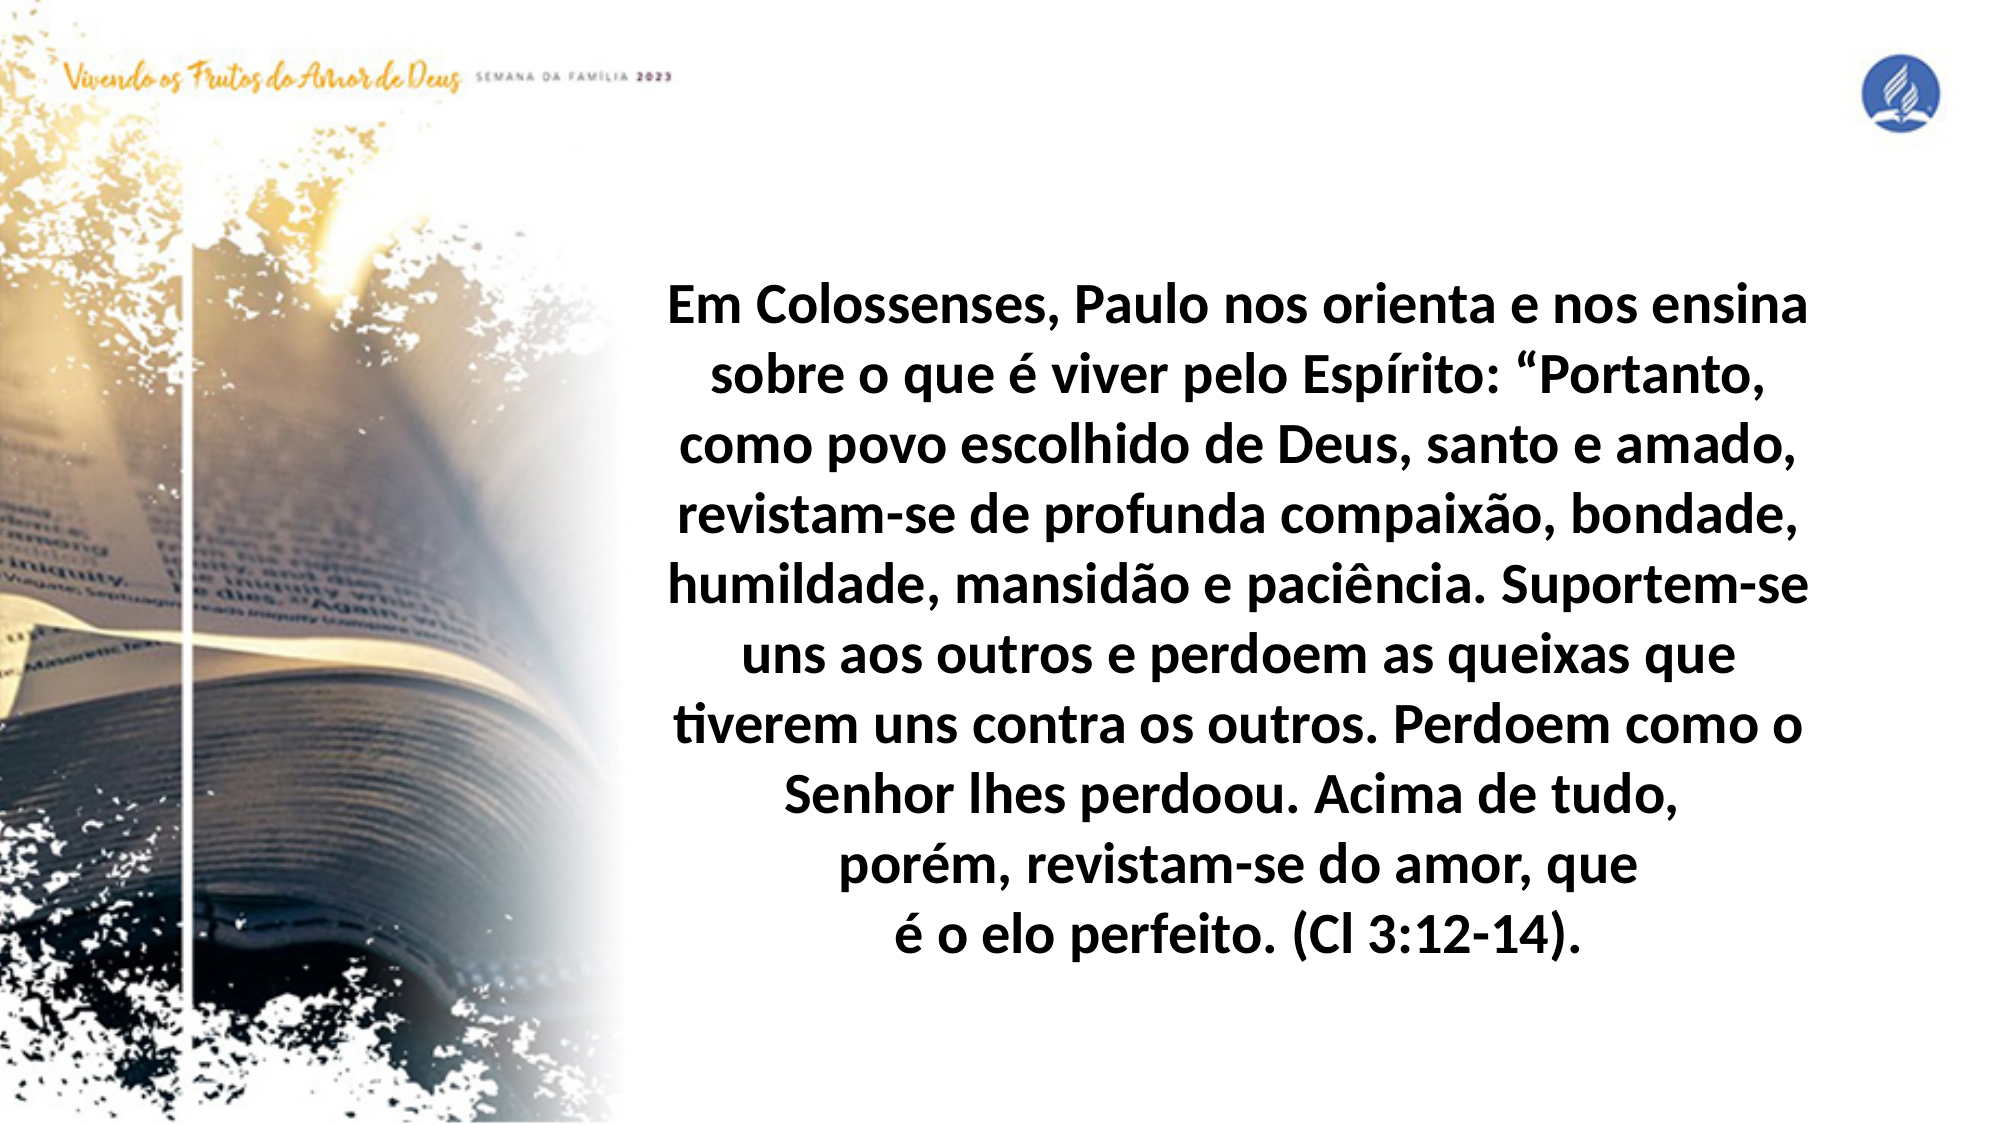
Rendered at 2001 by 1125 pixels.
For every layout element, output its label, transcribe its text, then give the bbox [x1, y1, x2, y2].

text_box Em Colossenses, Paulo nos orienta e nos ensina sobre o que é viver pelo Espírito: “Portanto, como povo escolhido de Deus, santo e amado, revistam-se de profunda compaixão, bondade, humildade, mansidão e paciência. Suportem-se uns aos outros e perdoem as queixas que tiverem uns contra os outros. Perdoem como o Senhor lhes perdoou. Acima de tudo, porém, revistam-se do amor, que é o elo perfeito. (Cl 3:12-14). [627, 257, 1850, 973]
picture [0, 0, 2001, 1125]
